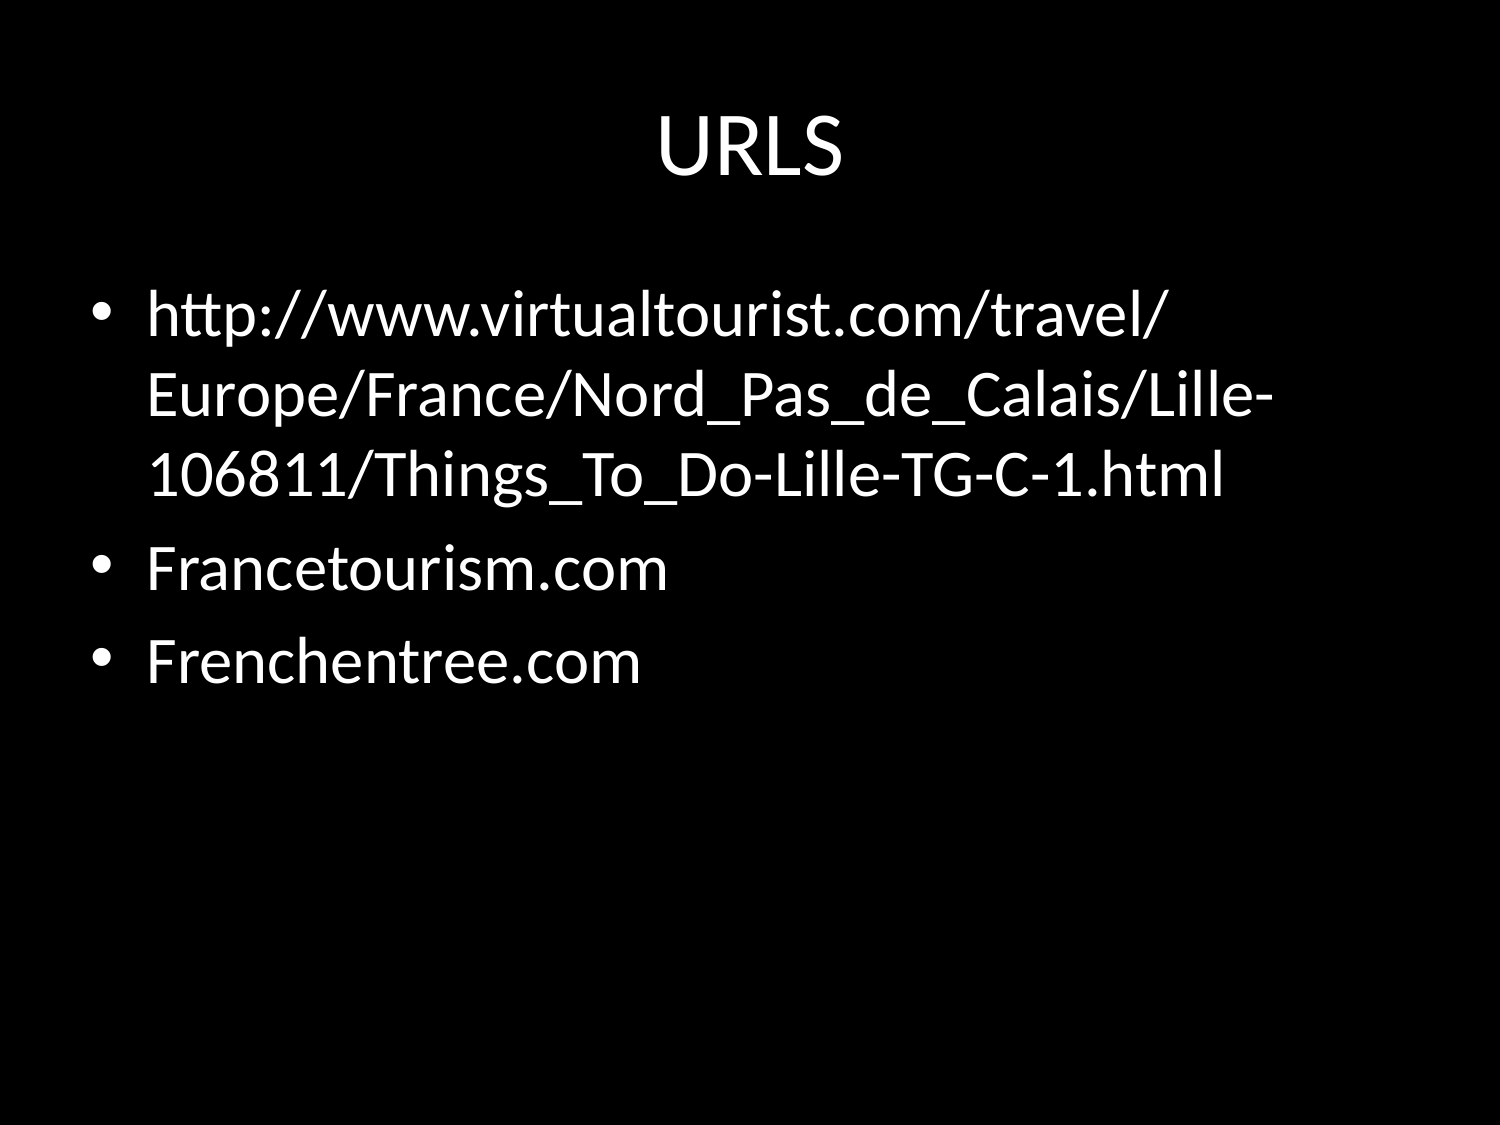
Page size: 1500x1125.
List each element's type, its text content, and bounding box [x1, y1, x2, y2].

list http://www.virtualtourist.com/travel/Europe/France/Nord_Pas_de_Calais/Lille-106811/Things_To_Do-Lille-TG-C-1.html Francetourism.com Frenchentree.com [75, 262, 1425, 1005]
title URLS [75, 45, 1425, 233]
